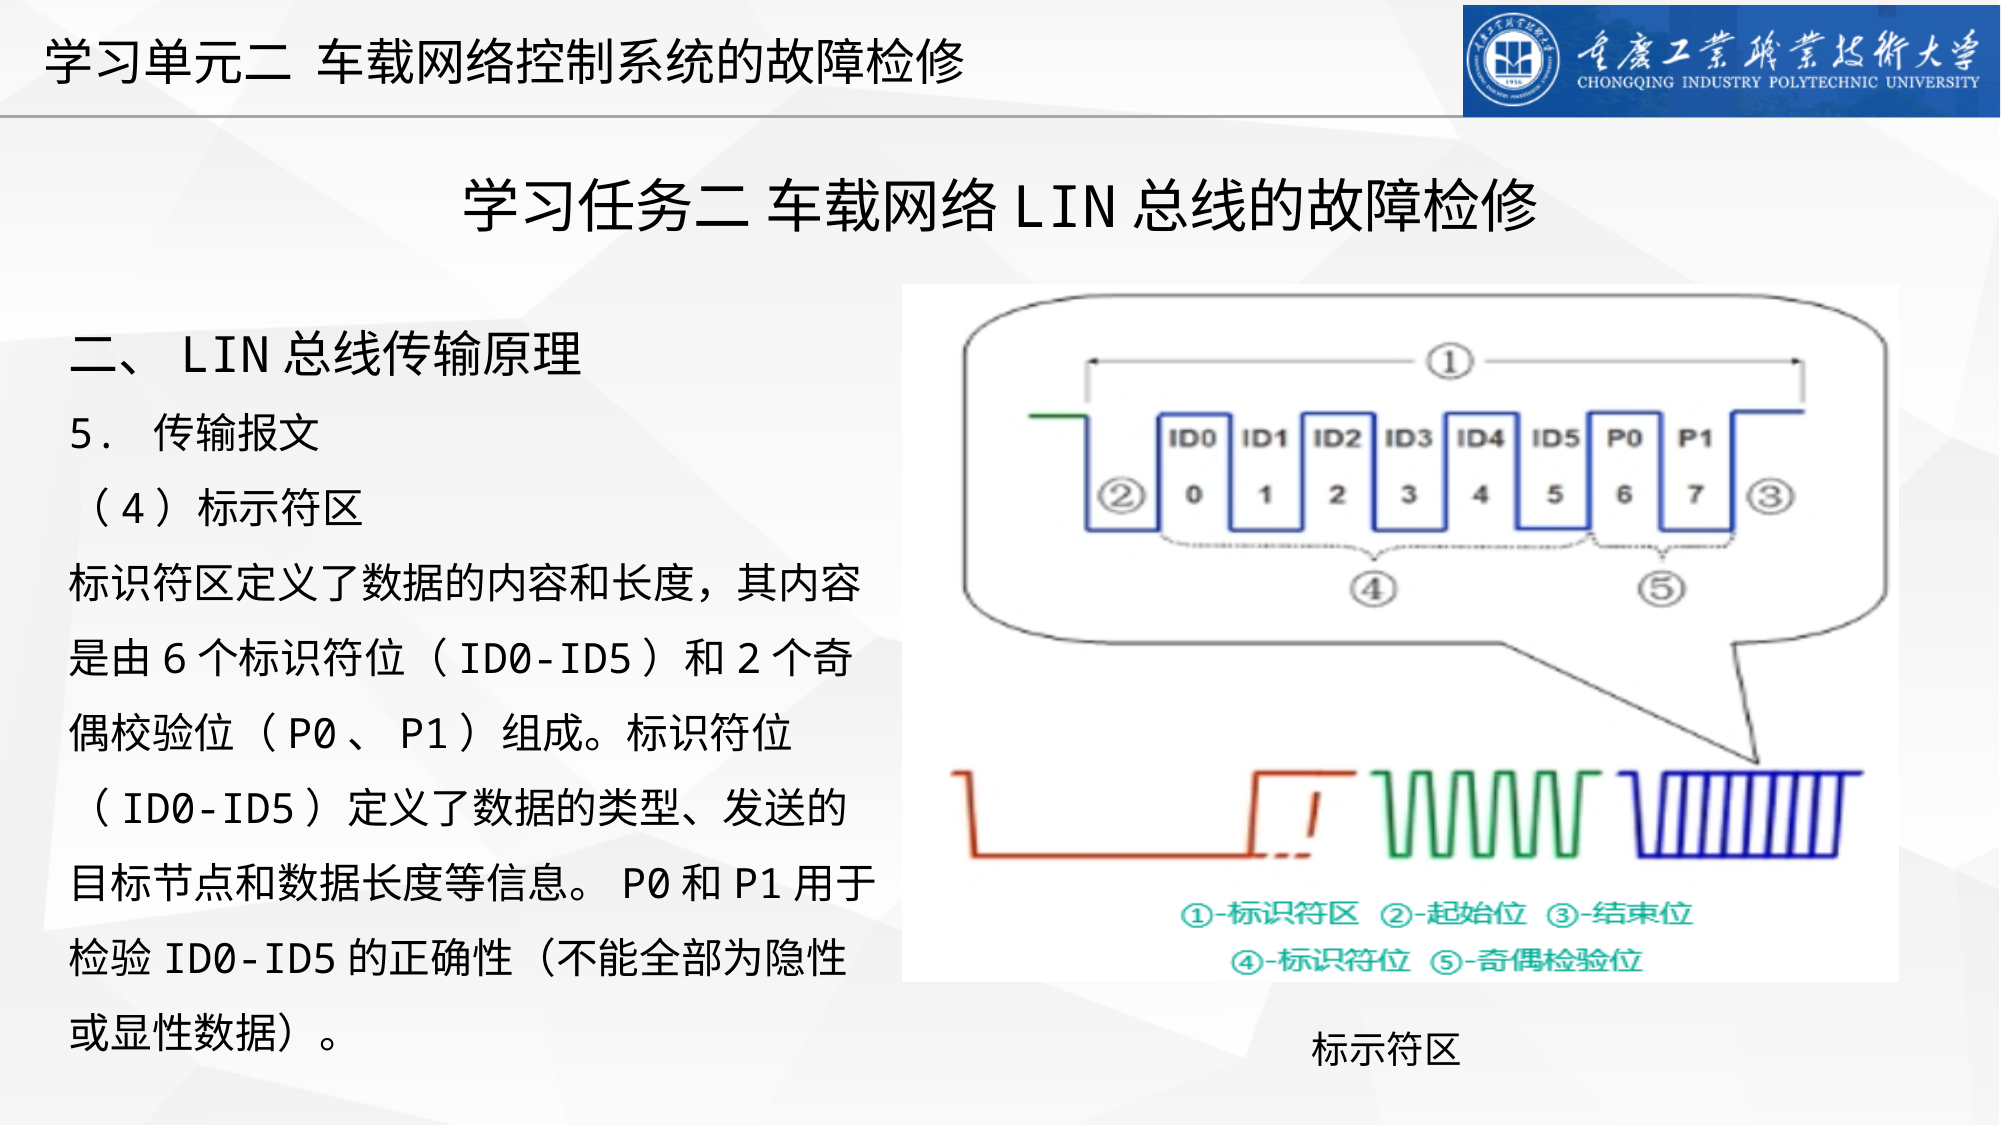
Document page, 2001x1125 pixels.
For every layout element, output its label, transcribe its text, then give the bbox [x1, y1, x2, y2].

text_box 二、LIN总线传输原理 5. 传输报文 （4）标示符区 标识符区定义了数据的内容和长度，其内容是由6个标识符位（ID0-ID5）和2个奇偶校验位（P0、P1）组成。标识符位（ID0-ID5）定义了数据的类型、发送的目标节点和数据长度等信息。P0和P1用于检验ID0-ID5的正确性（不能全部为隐性或显性数据）。 [54, 284, 903, 1065]
text_box 标示符区 [1296, 1018, 1541, 1079]
picture [0, 0, 2001, 117]
text_box 学习任务二 车载网络LIN总线的故障检修 [433, 161, 1567, 247]
picture [0, 118, 1999, 1125]
